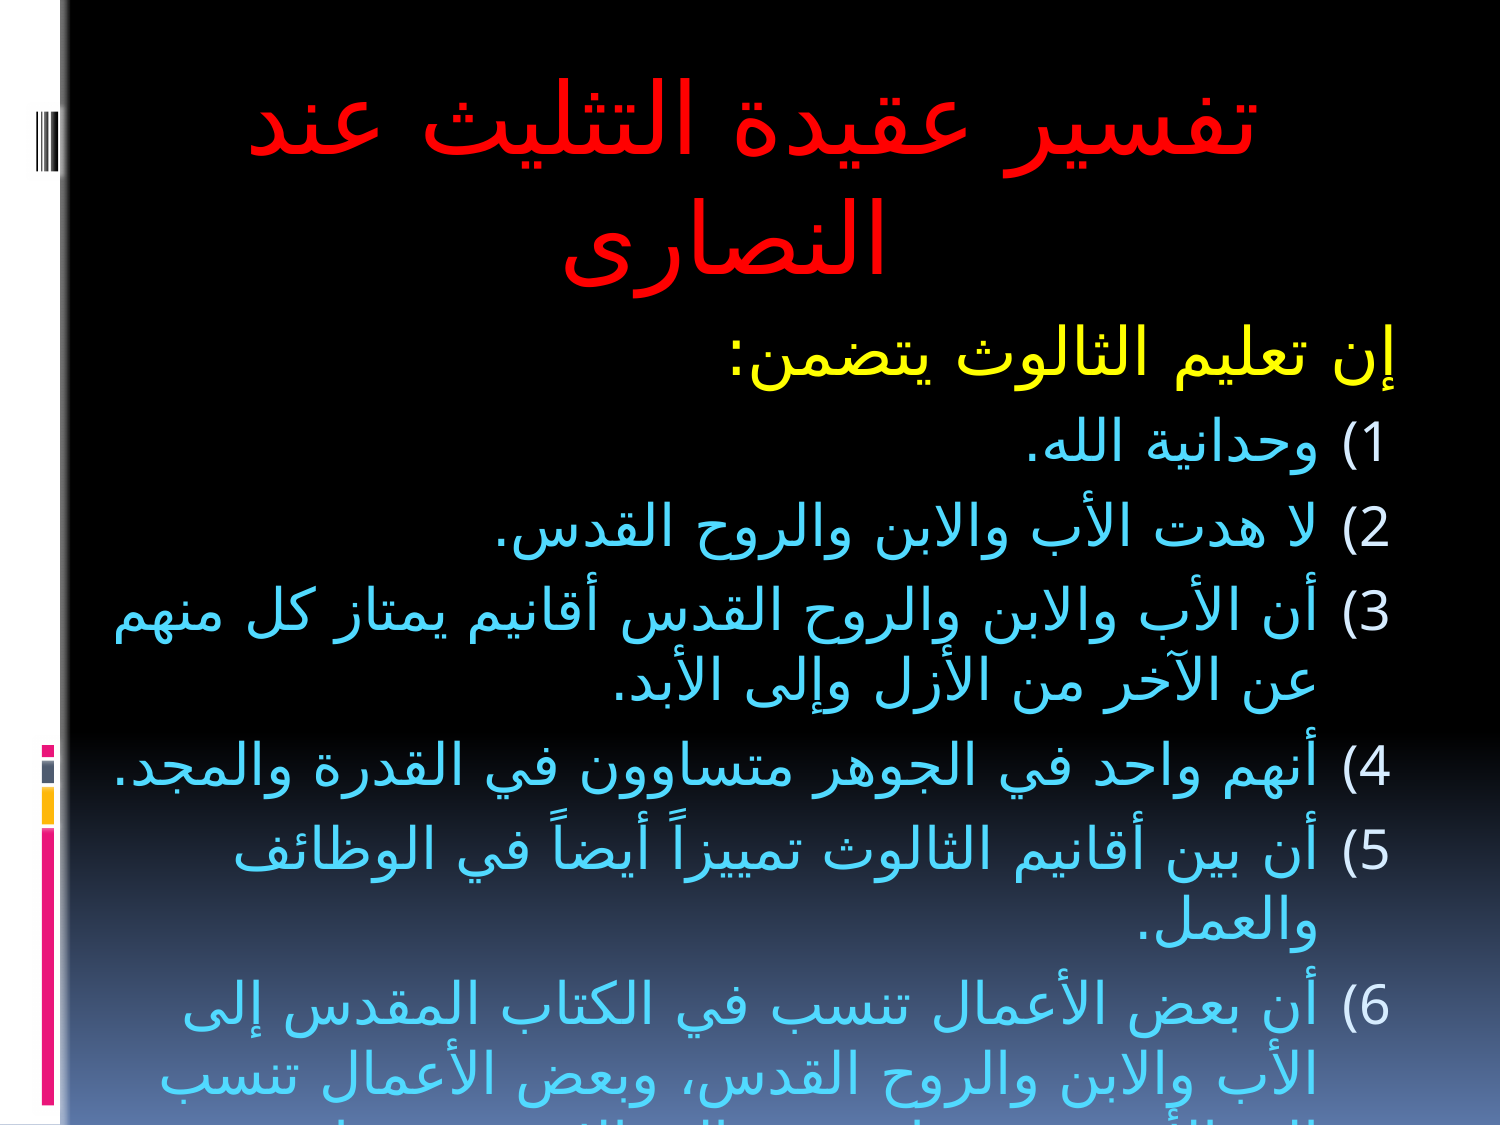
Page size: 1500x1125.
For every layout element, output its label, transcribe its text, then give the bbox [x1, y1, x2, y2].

list تفسير عقيدة التثليث عند النصارى إن تعليم الثالوث يتضمن: وحدانية الله. لا هدت الأب والابن والروح القدس. أن الأب والابن والروح القدس أقانيم يمتاز كل منهم عن الآخر من الأزل وإلى الأبد. أنهم واحد في الجوهر متساوون في القدرة والمجد. أن بين أقانيم الثالوث تمييزاً أيضاً في الوظائف والعمل. أن بعض الأعمال تنسب في الكتاب المقدس إلى الأب والابن والروح القدس، وبعض الأعمال تنسب إلى الأب، وبعضها تنسب إلى الابن وبعضها تنسب إلى الروح القدس. [93, 46, 1425, 1055]
